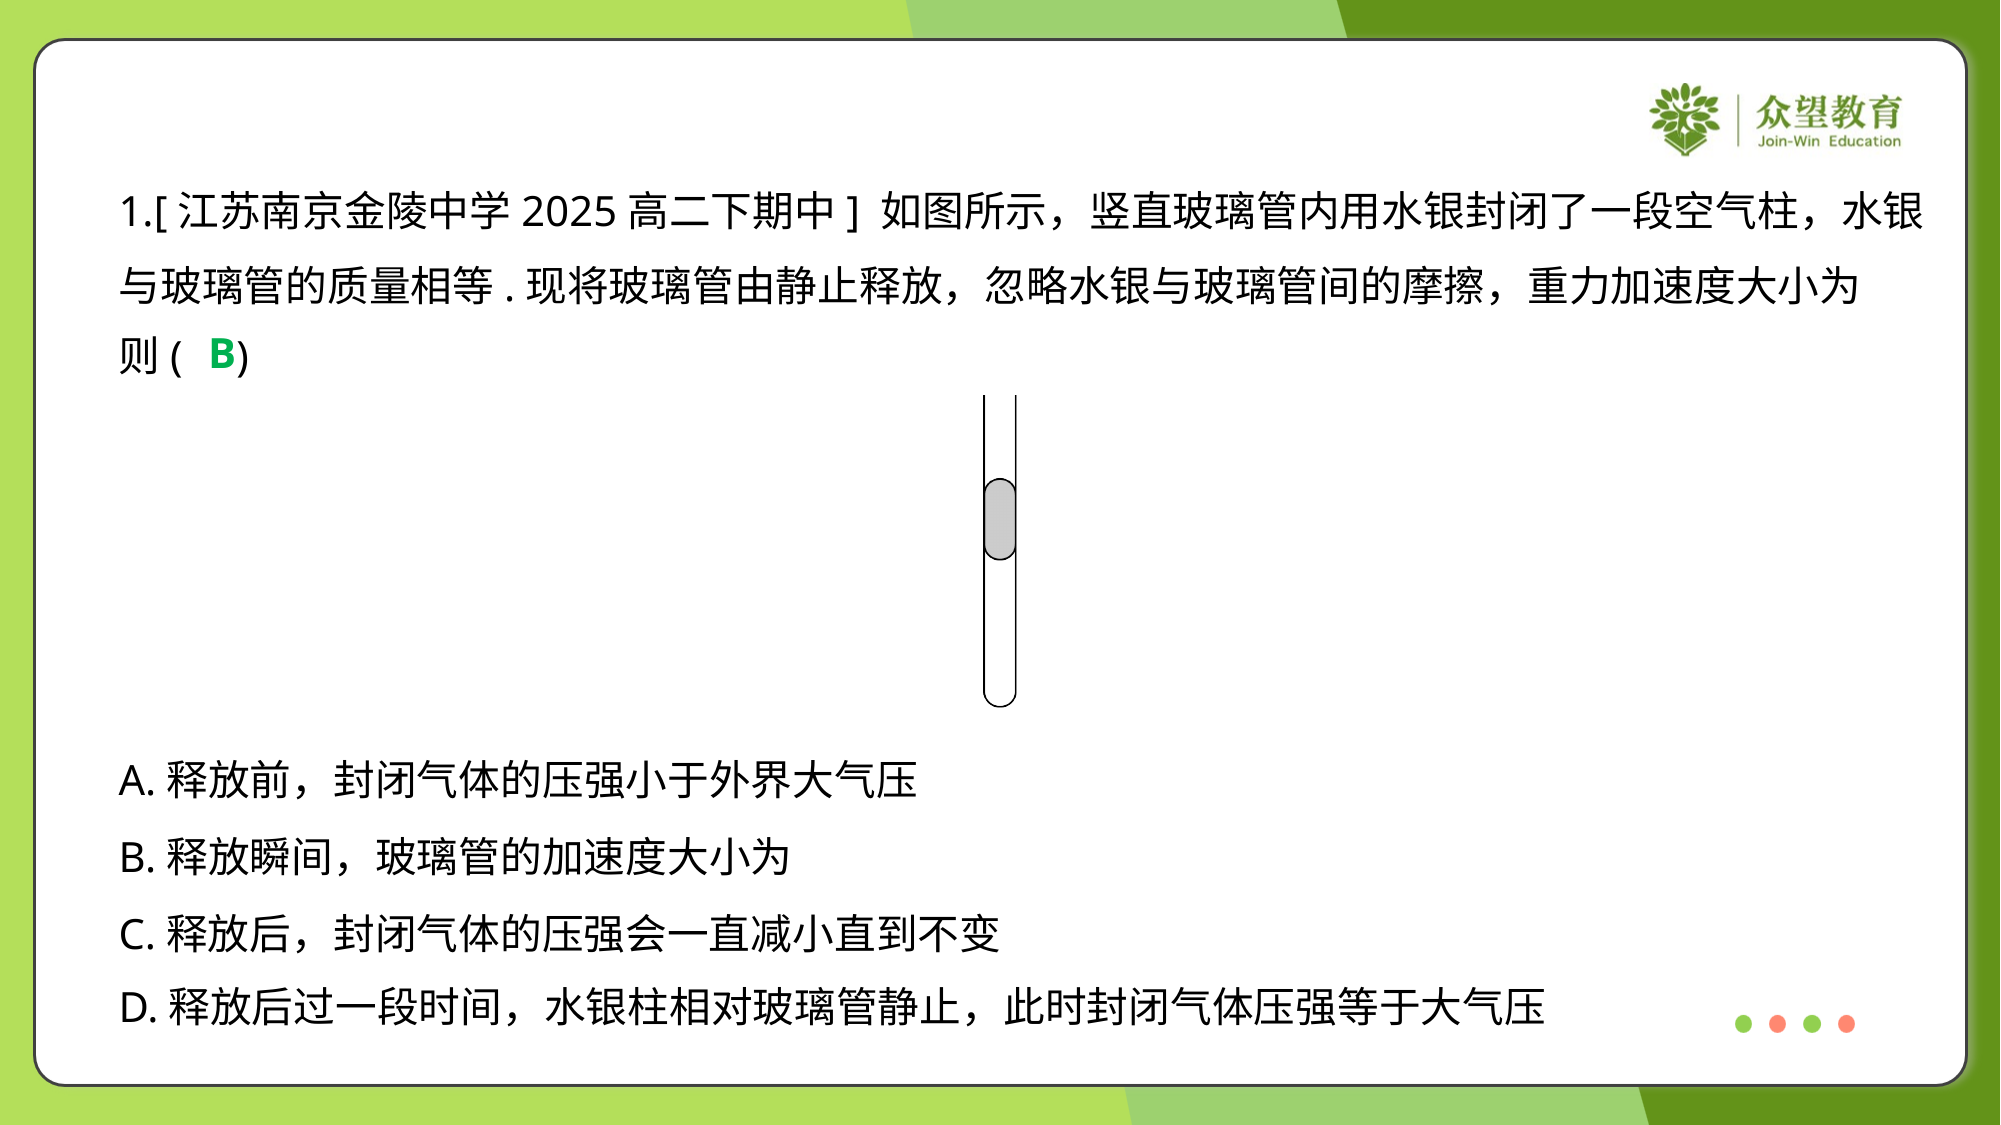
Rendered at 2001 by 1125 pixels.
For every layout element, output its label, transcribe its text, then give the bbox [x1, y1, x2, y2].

picture [0, 0, 2000, 1125]
text_box B [192, 306, 252, 371]
